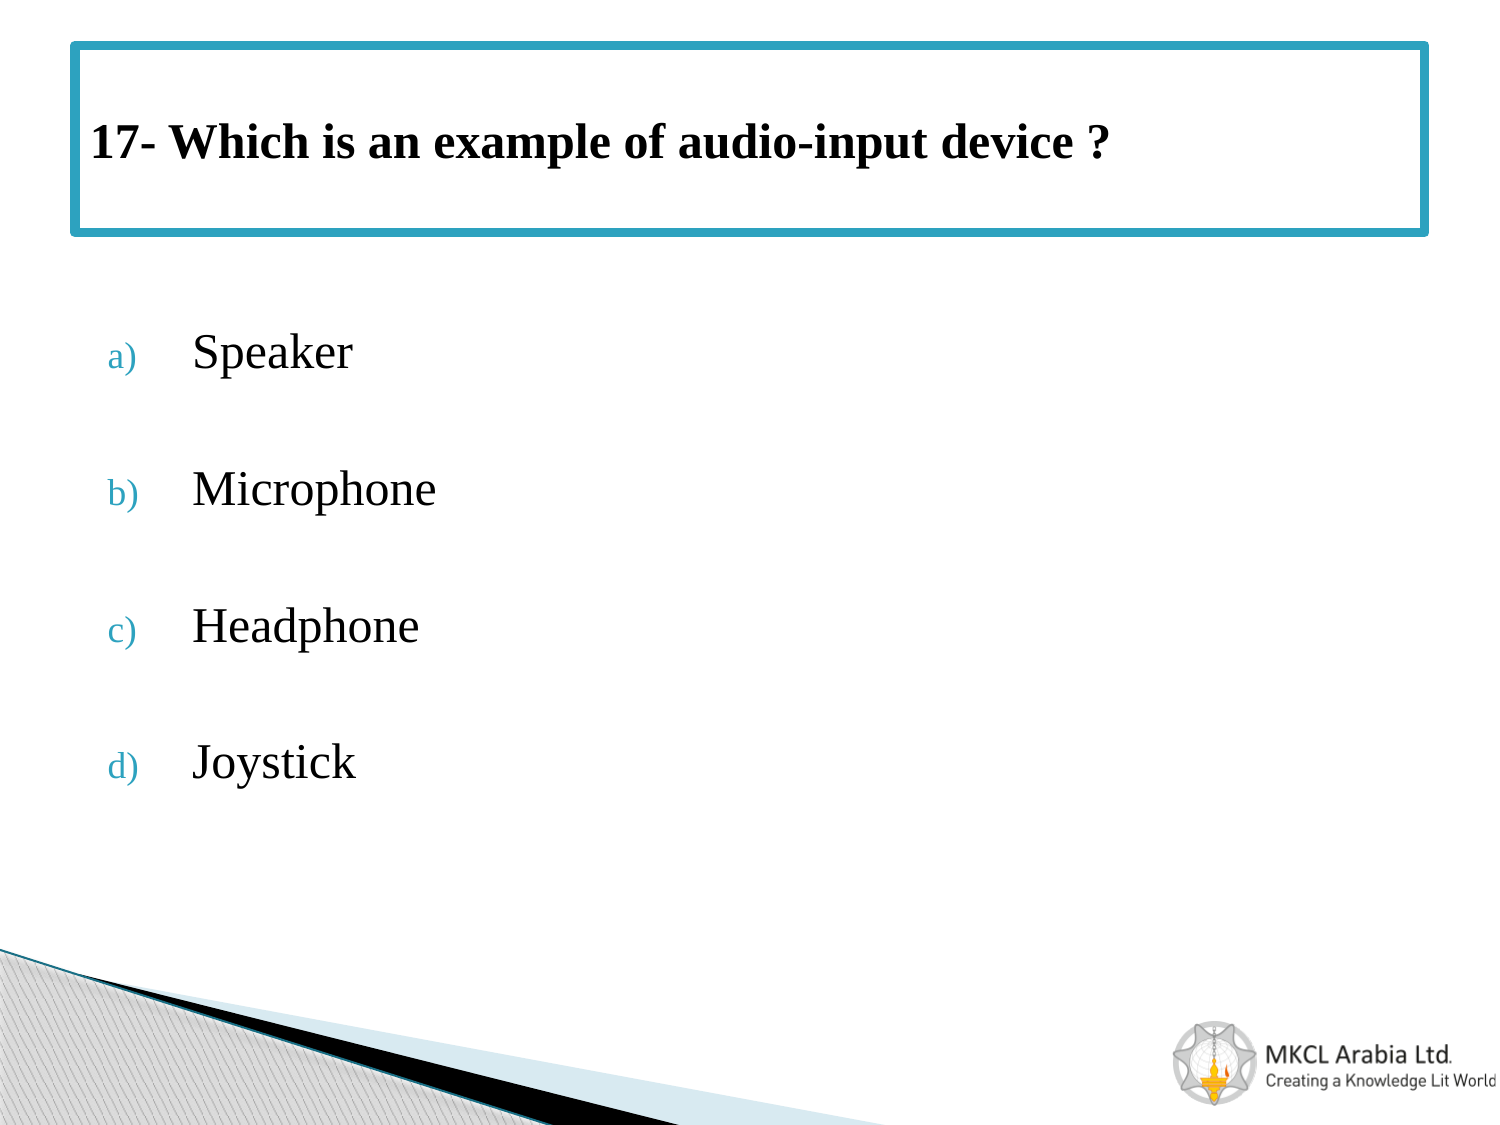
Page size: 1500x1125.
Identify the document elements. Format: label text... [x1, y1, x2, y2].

list Speaker Microphone Headphone Joystick [75, 243, 1425, 986]
title 17- Which is an example of audio-input device ? [70, 41, 1429, 237]
picture [1172, 1021, 1496, 1106]
